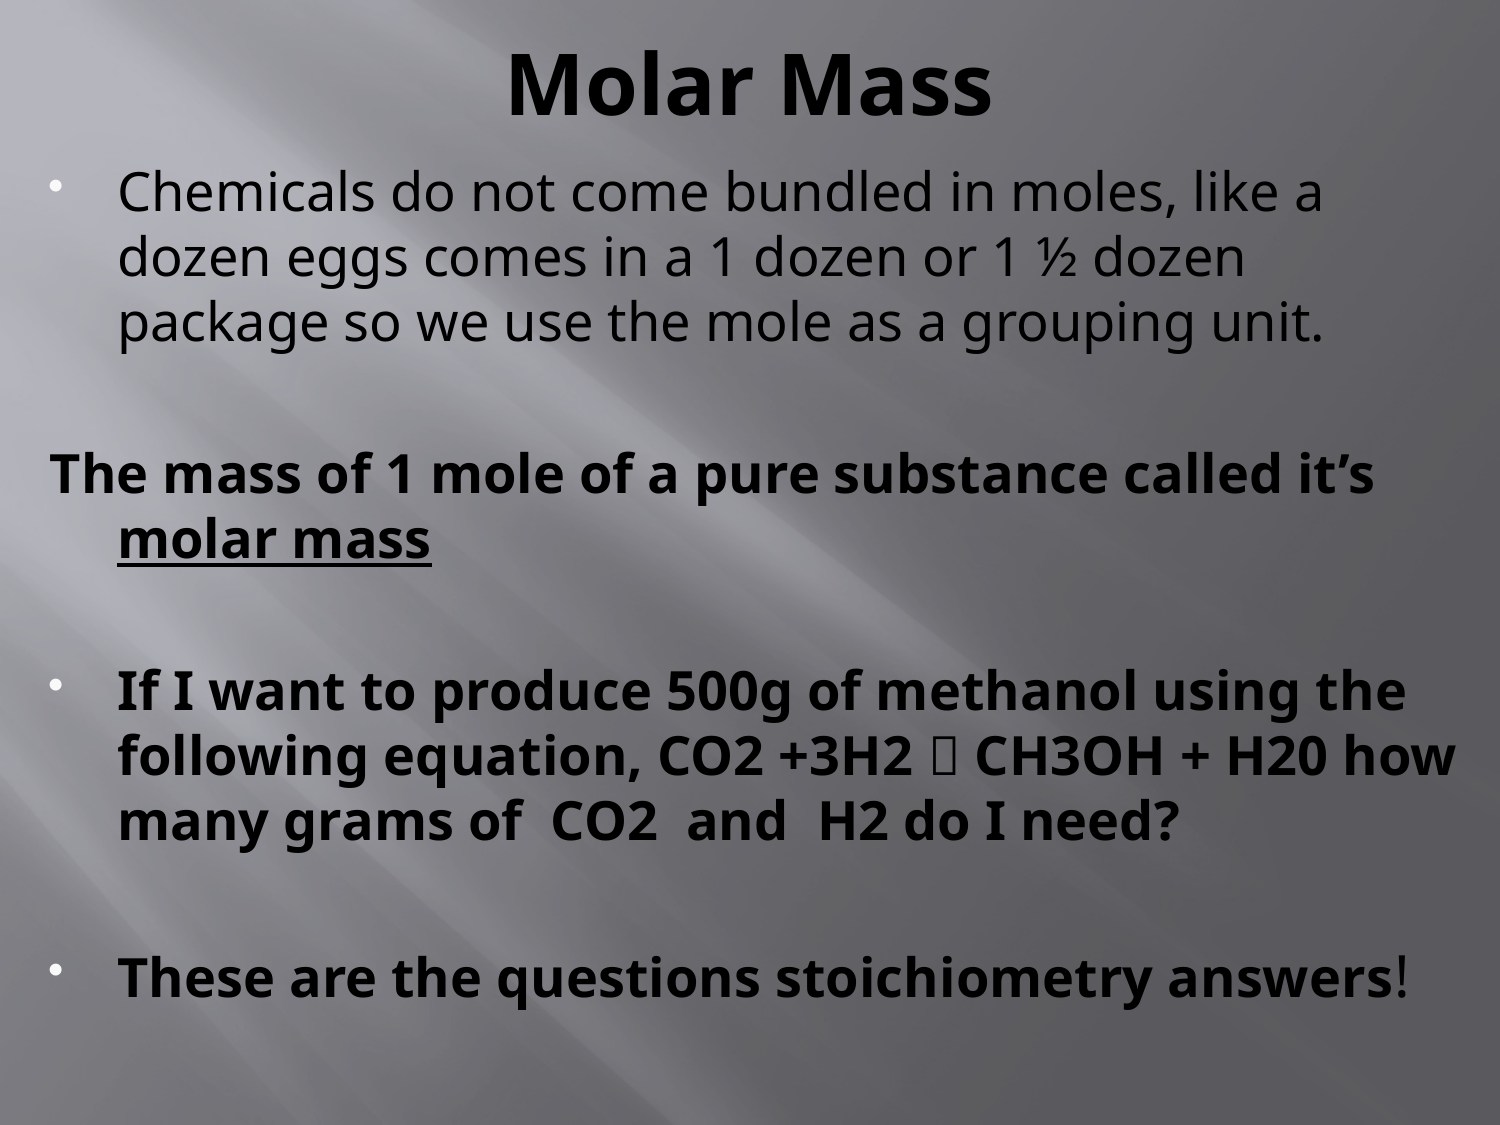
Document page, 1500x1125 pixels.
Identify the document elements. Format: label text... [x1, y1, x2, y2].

list Chemicals do not come bundled in moles, like a dozen eggs comes in a 1 dozen or 1 ½ dozen package so we use the mole as a grouping unit. The mass of 1 mole of a pure substance called it’s molar mass If I want to produce 500g of methanol using the following equation, CO2 +3H2  CH3OH + H20 how many grams of CO2 and H2 do I need? These are the questions stoichiometry answers! [12, 149, 1475, 1088]
title Molar Mass [75, 0, 1425, 149]
